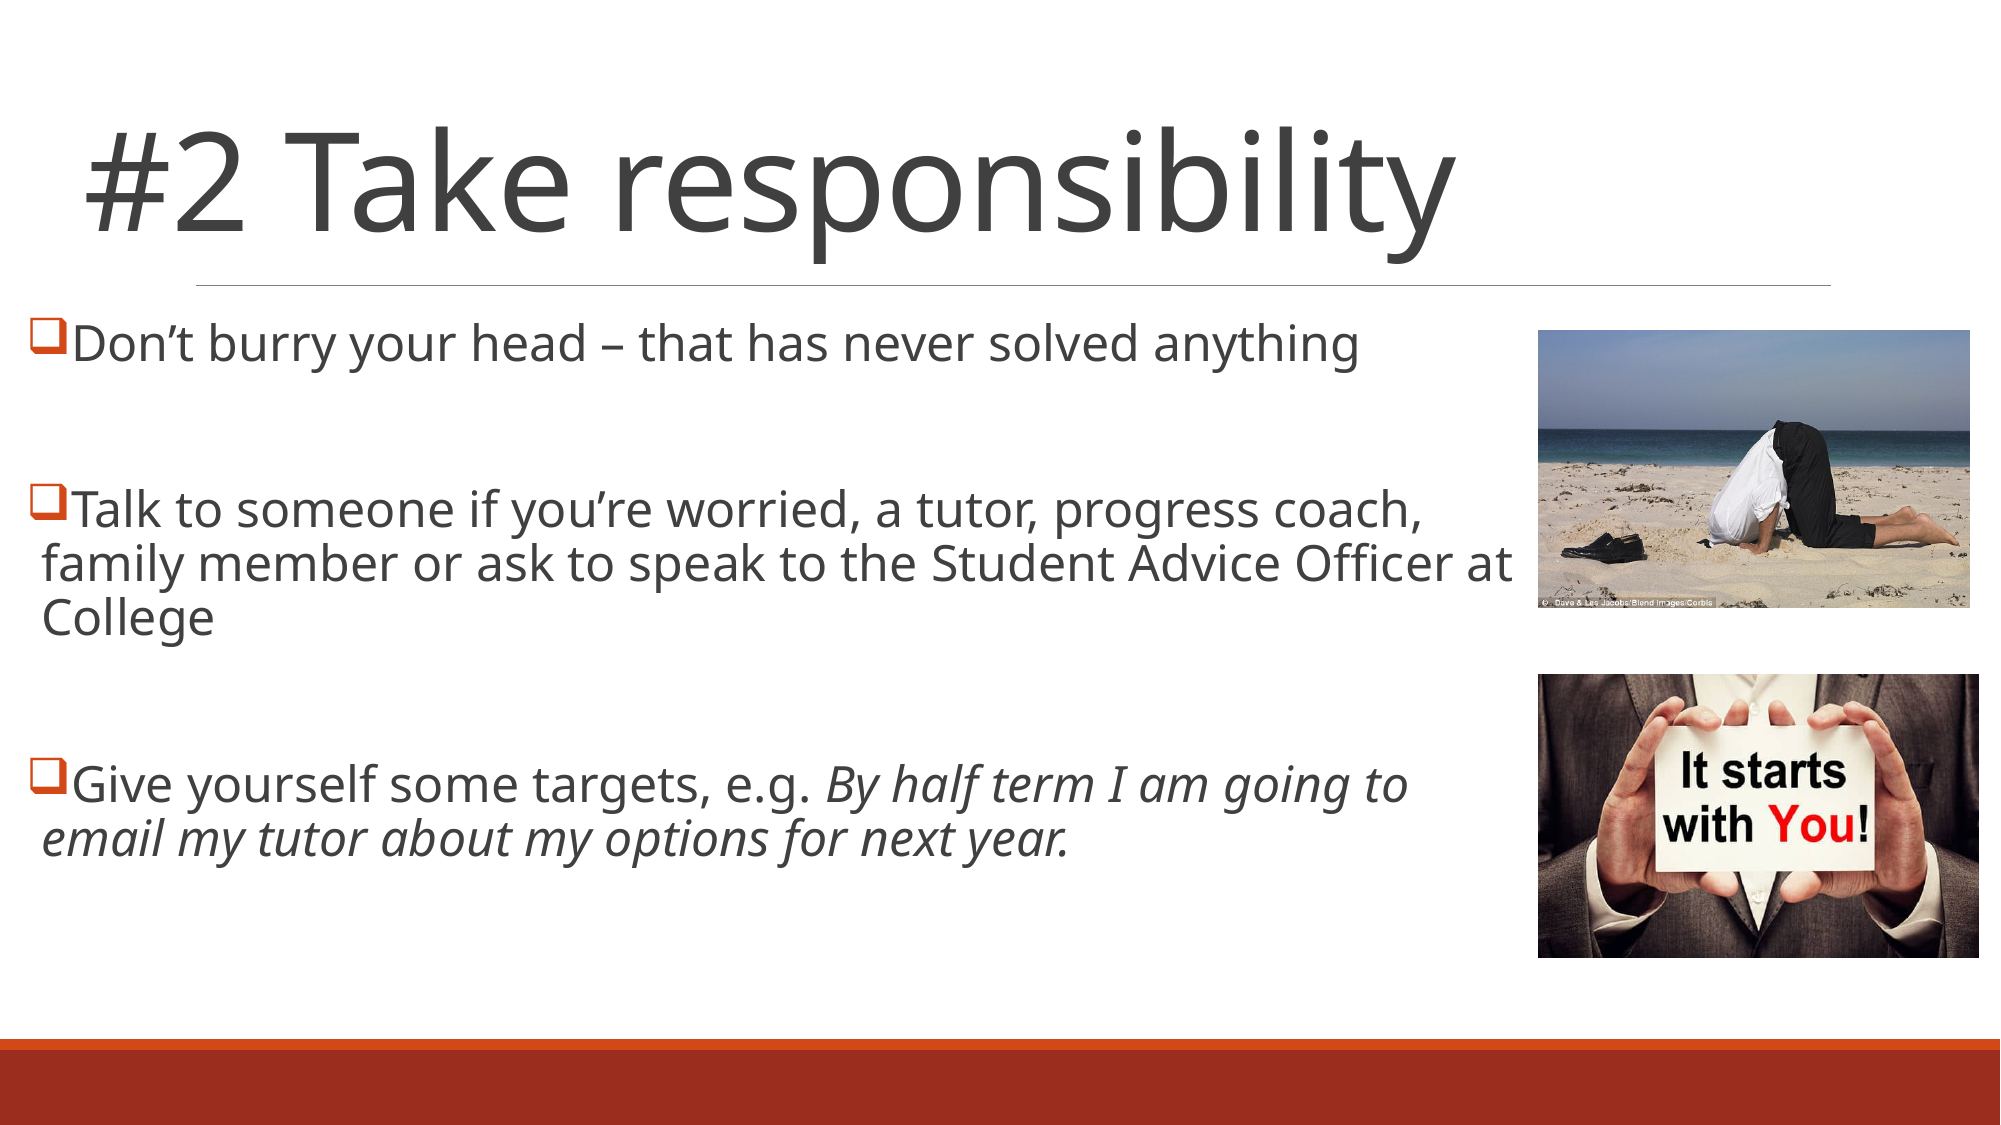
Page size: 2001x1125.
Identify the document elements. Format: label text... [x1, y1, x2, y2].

list Don’t burry your head – that has never solved anything Talk to someone if you’re worried, a tutor, progress coach, family member or ask to speak to the Student Advice Officer at College Give yourself some targets, e.g. By half term I am going to email my tutor about my options for next year. [26, 310, 1524, 1070]
title #2 Take responsibility [69, 29, 1719, 268]
picture [1538, 673, 1979, 958]
picture [1538, 330, 1970, 609]
